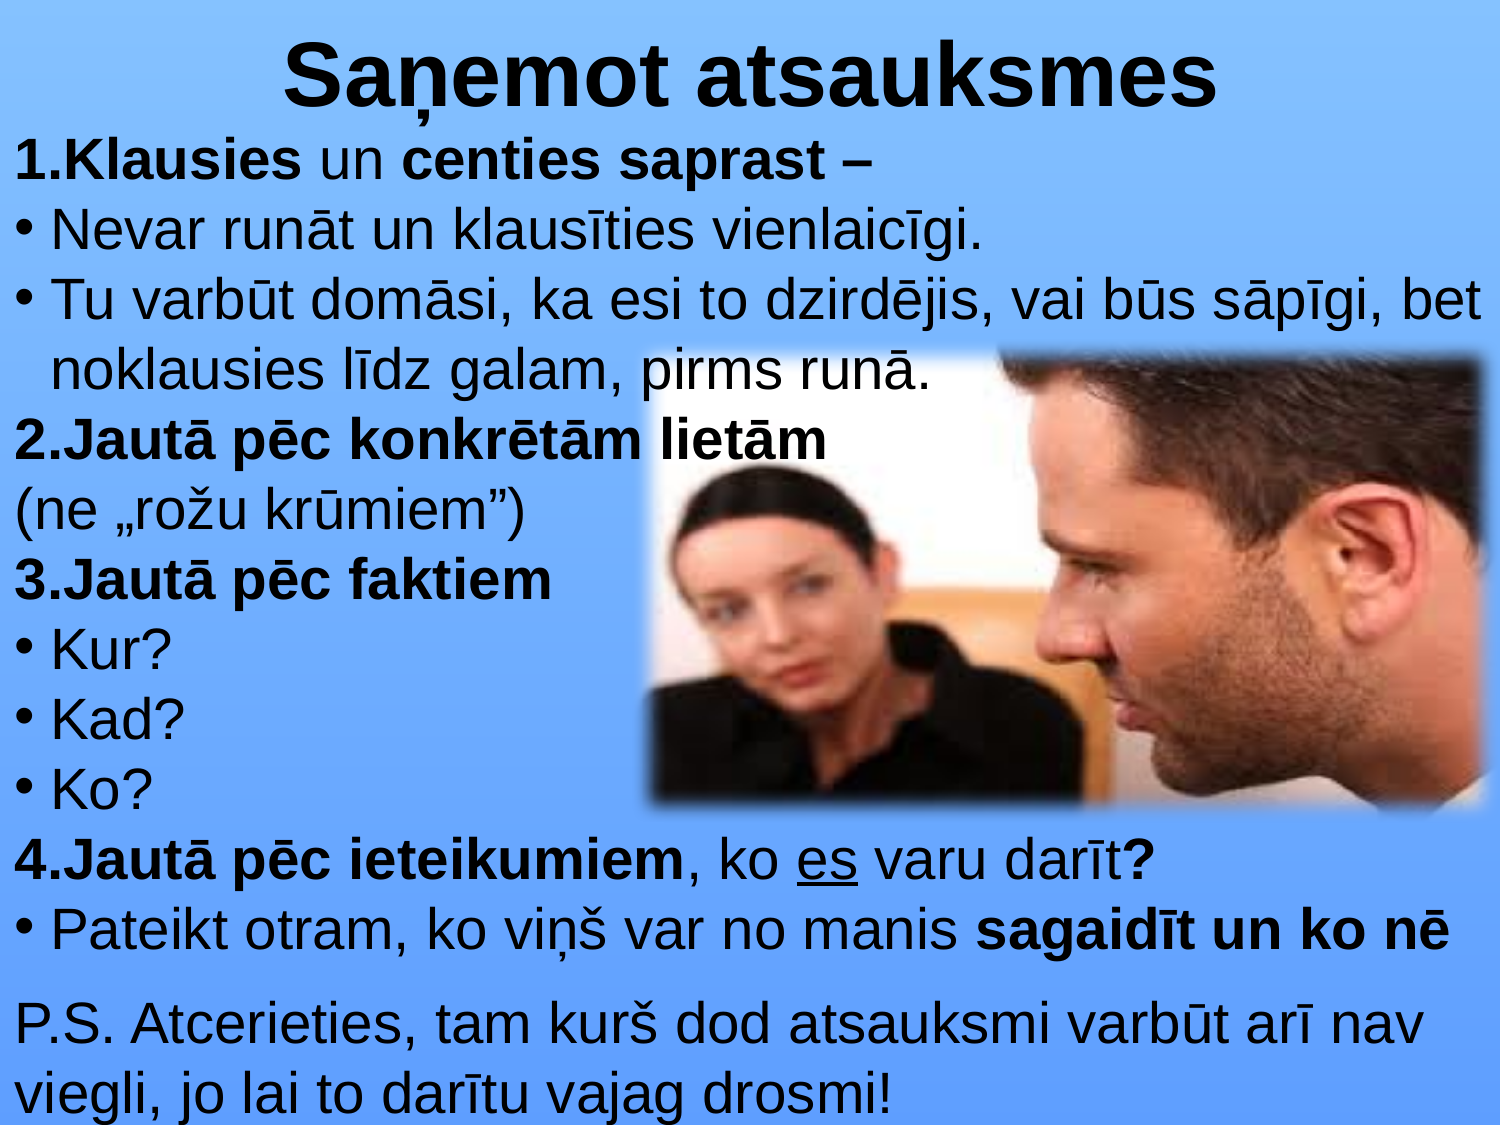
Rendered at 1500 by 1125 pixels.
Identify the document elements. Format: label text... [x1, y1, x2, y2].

picture [631, 337, 1500, 823]
text_box [0, 0, 1500, 75]
title Saņemot atsauksmes [76, 75, 1428, 113]
text_box 1.Klausies un centies saprast – Nevar runāt un klausīties vienlaicīgi. Tu varbūt domāsi, ka esi to dzirdējis, vai būs sāpīgi, bet noklausies līdz galam, pirms runā. 2.Jautā pēc konkrētām lietām (ne „rožu krūmiem”) 3.Jautā pēc faktiem Kur? Kad? Ko? 4.Jautā pēc ieteikumiem, ko es varu darīt? Pateikt otram, ko viņš var no manis sagaidīt un ko nē P.S. Atcerieties, tam kurš dod atsauksmi varbūt arī nav viegli, jo lai to darītu vajag drosmi! [0, 113, 1500, 1125]
